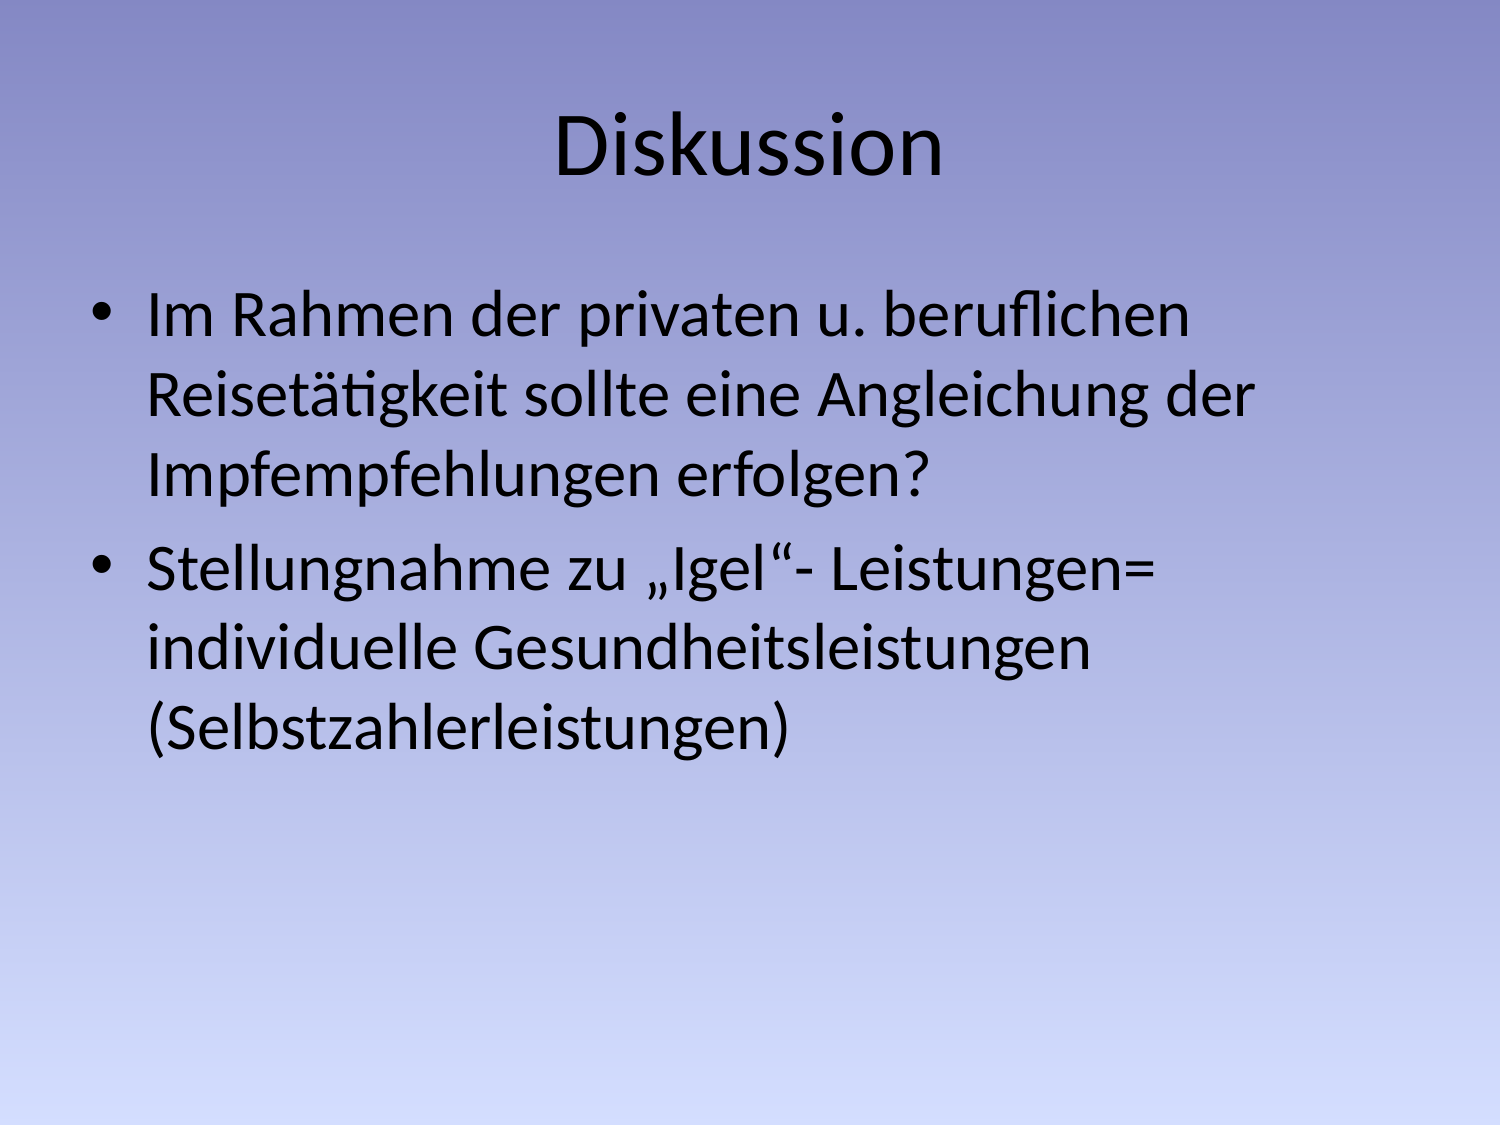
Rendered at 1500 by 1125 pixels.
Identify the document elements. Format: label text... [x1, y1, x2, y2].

list Im Rahmen der privaten u. beruflichen Reisetätigkeit sollte eine Angleichung der Impfempfehlungen erfolgen? Stellungnahme zu „Igel“- Leistungen= individuelle Gesundheitsleistungen (Selbstzahlerleistungen) [75, 262, 1425, 1005]
title Diskussion [75, 45, 1425, 233]
